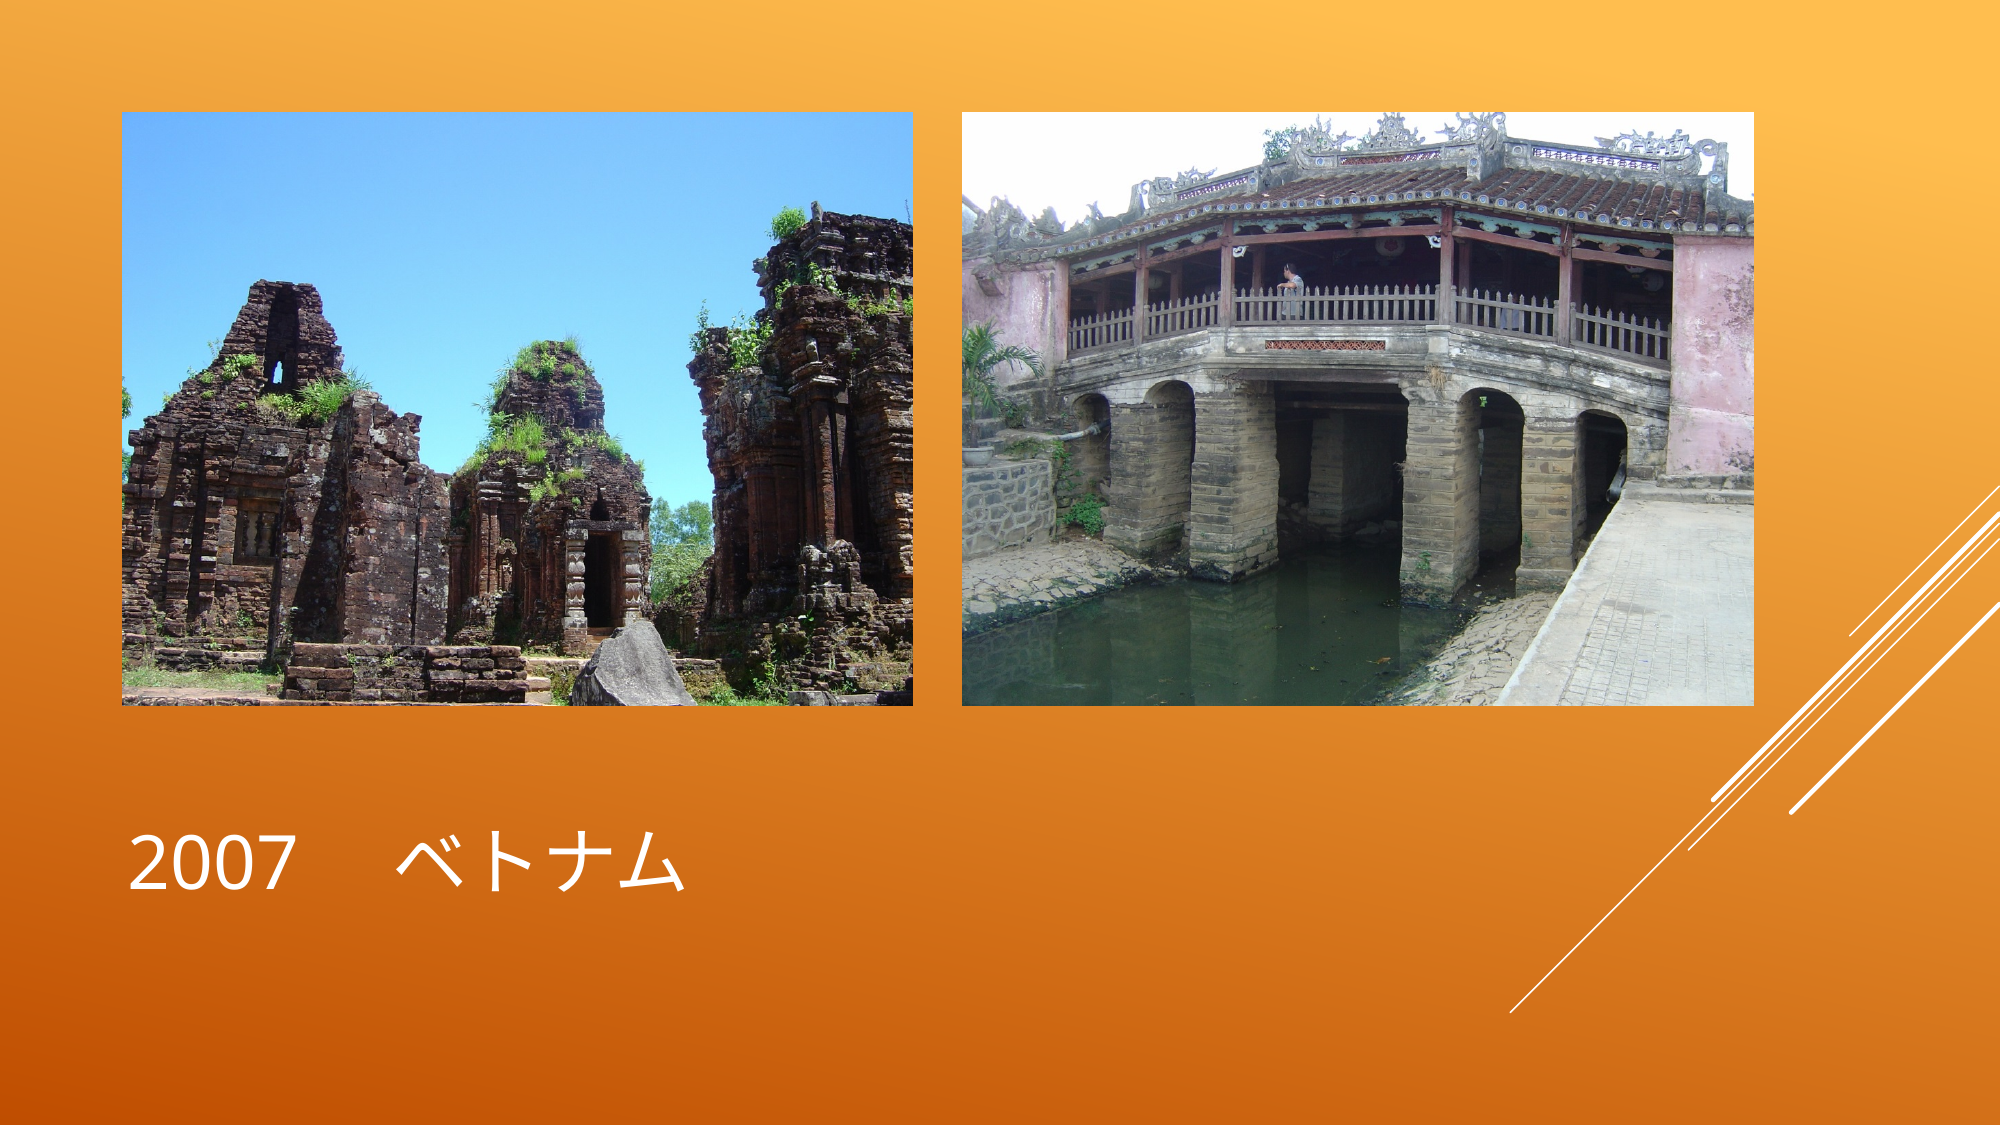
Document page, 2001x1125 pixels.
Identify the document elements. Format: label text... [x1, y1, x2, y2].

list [962, 112, 1754, 706]
title 2007 ベトナム [112, 736, 1513, 984]
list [121, 112, 913, 706]
